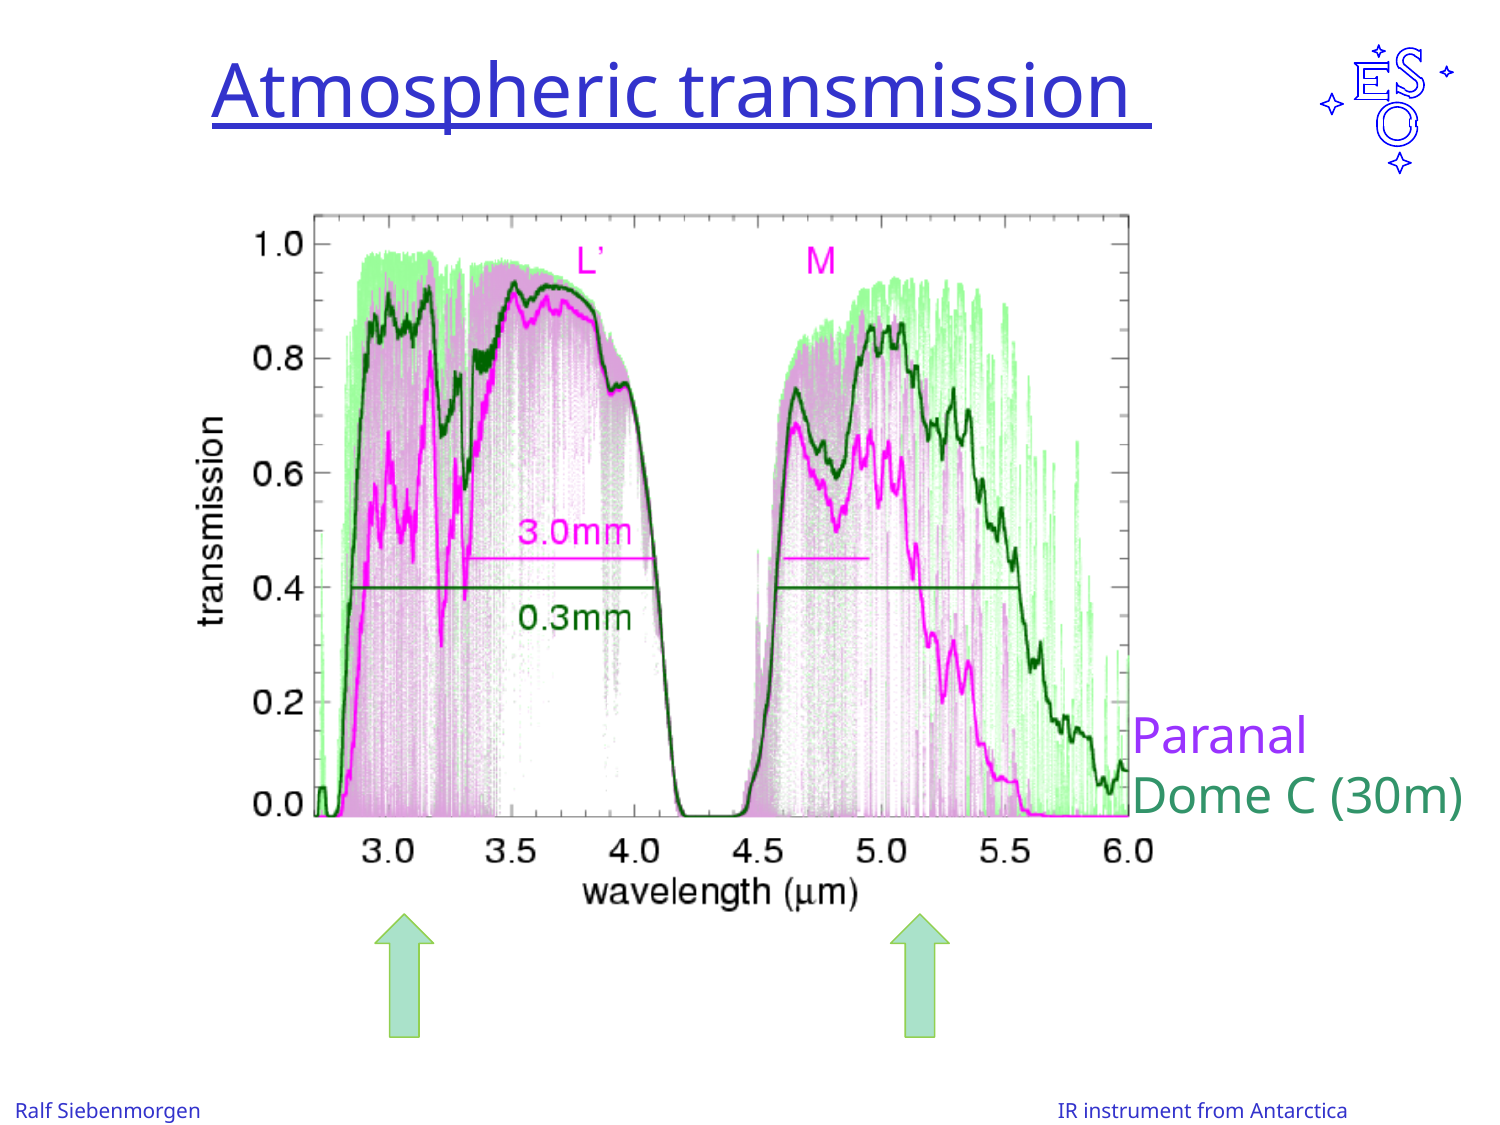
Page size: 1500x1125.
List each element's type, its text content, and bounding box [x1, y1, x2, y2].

text_box Atmospheric transmission [197, 35, 252, 140]
text_box Paranal Dome C (30m) [1116, 695, 1479, 831]
picture [119, 11, 1186, 1081]
text_box Atmospheric transmission [1049, 35, 1167, 140]
